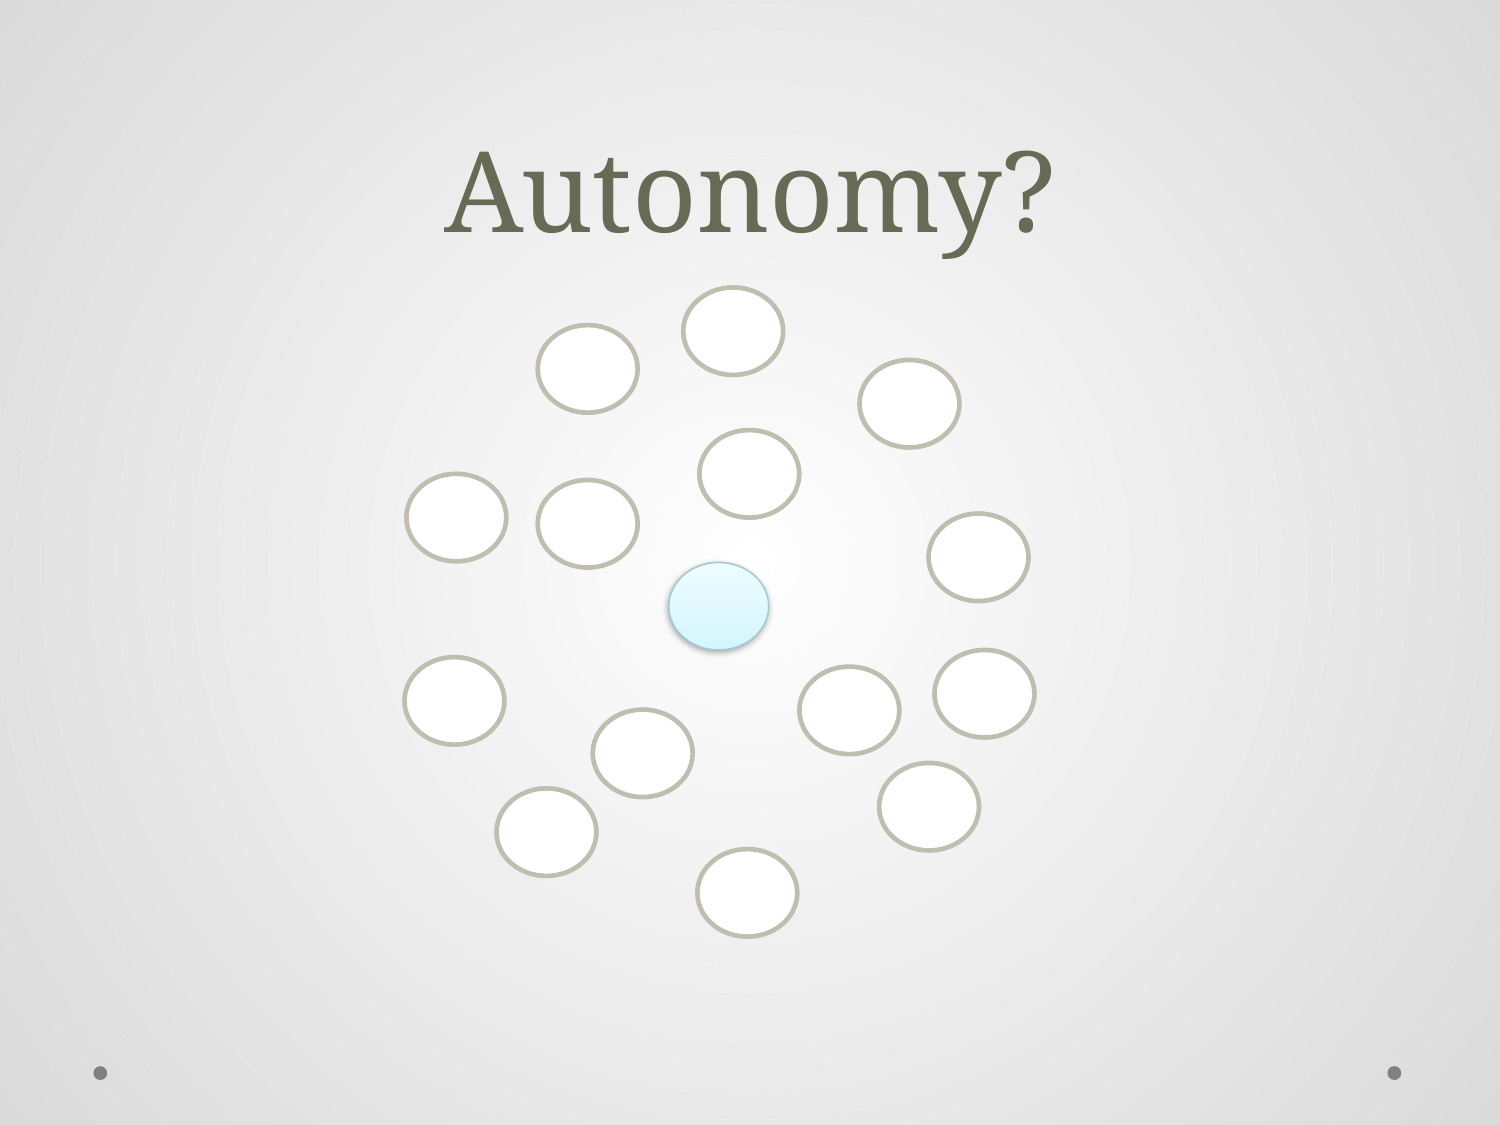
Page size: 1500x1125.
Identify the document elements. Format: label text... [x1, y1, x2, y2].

text_box [797, 664, 902, 757]
text_box [402, 654, 507, 747]
text_box [857, 357, 962, 450]
text_box [926, 511, 1031, 604]
text_box [876, 760, 982, 853]
text_box [404, 471, 509, 564]
text_box [932, 647, 1037, 740]
text_box [694, 846, 800, 939]
text_box [494, 786, 599, 879]
text_box [535, 477, 641, 570]
text_box [697, 427, 802, 520]
title Autonomy? [75, 0, 1425, 263]
text_box [667, 561, 770, 651]
text_box [590, 707, 696, 800]
text_box [680, 285, 786, 378]
text_box [535, 322, 641, 415]
